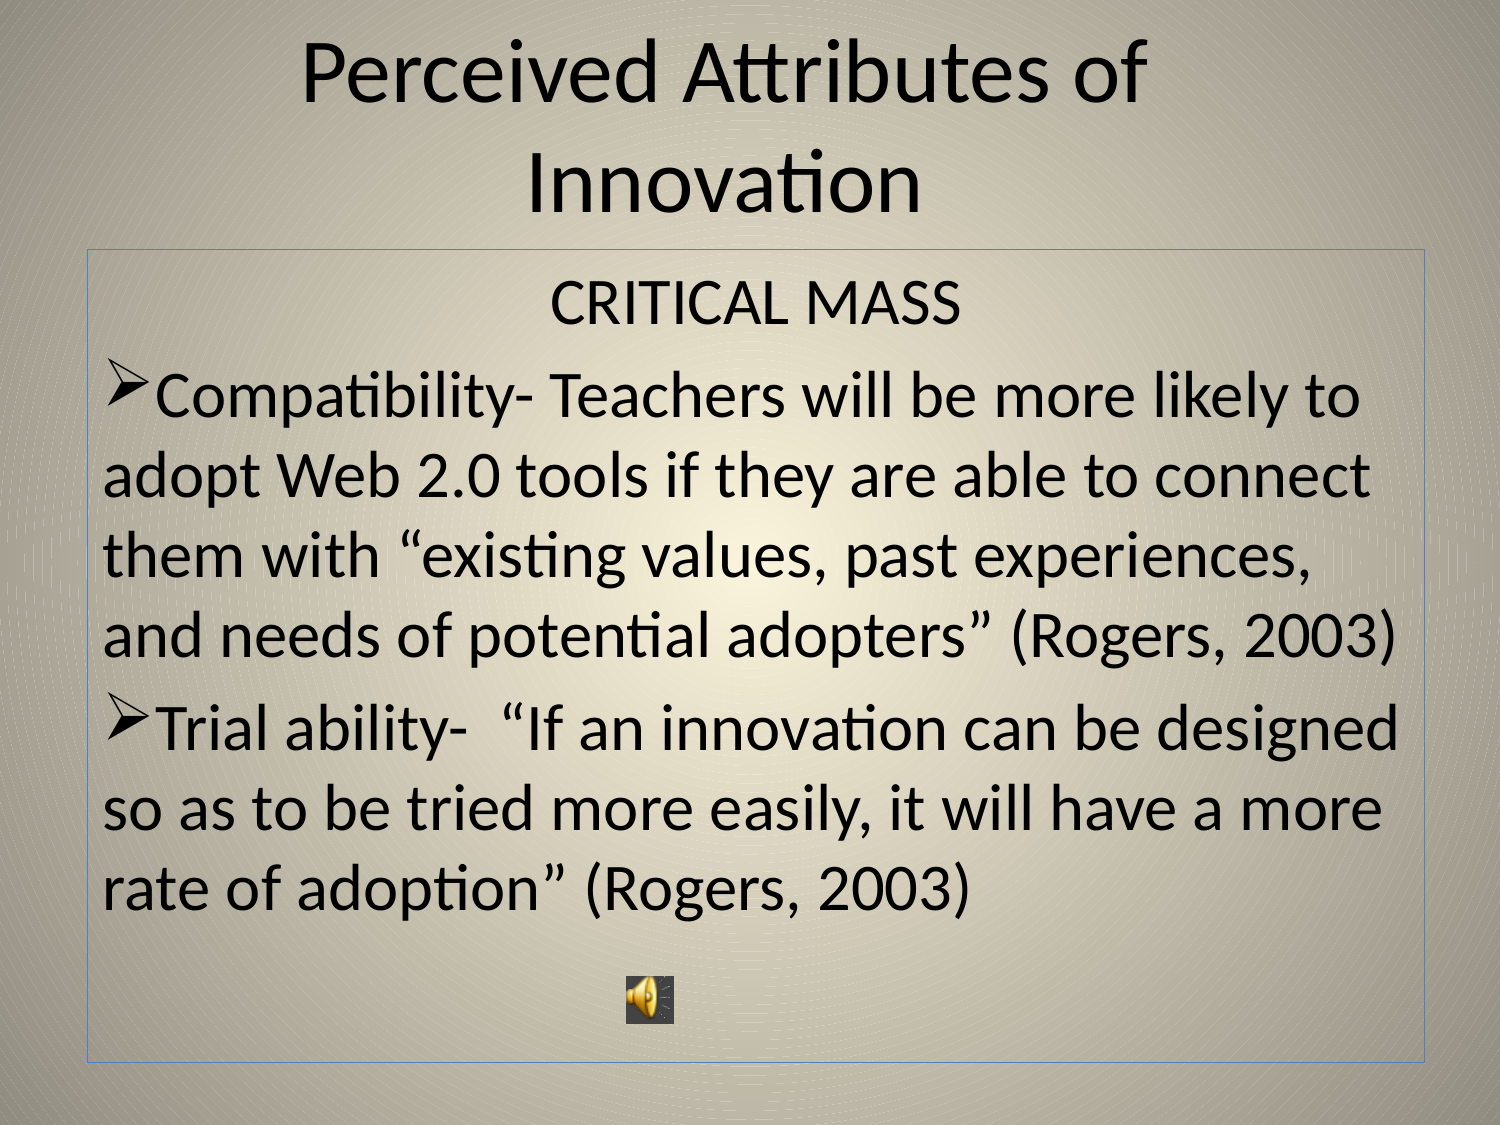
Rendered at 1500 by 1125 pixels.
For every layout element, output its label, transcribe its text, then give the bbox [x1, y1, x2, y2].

title Perceived Attributes of Innovation [87, 0, 1363, 242]
subtitle CRITICAL MASS Compatibility- Teachers will be more likely to adopt Web 2.0 tools if they are able to connect them with “existing values, past experiences, and needs of potential adopters” (Rogers, 2003) Trial ability- “If an innovation can be designed so as to be tried more easily, it will have a more rate of adoption” (Rogers, 2003) [87, 249, 1425, 1063]
picture [624, 974, 676, 1026]
